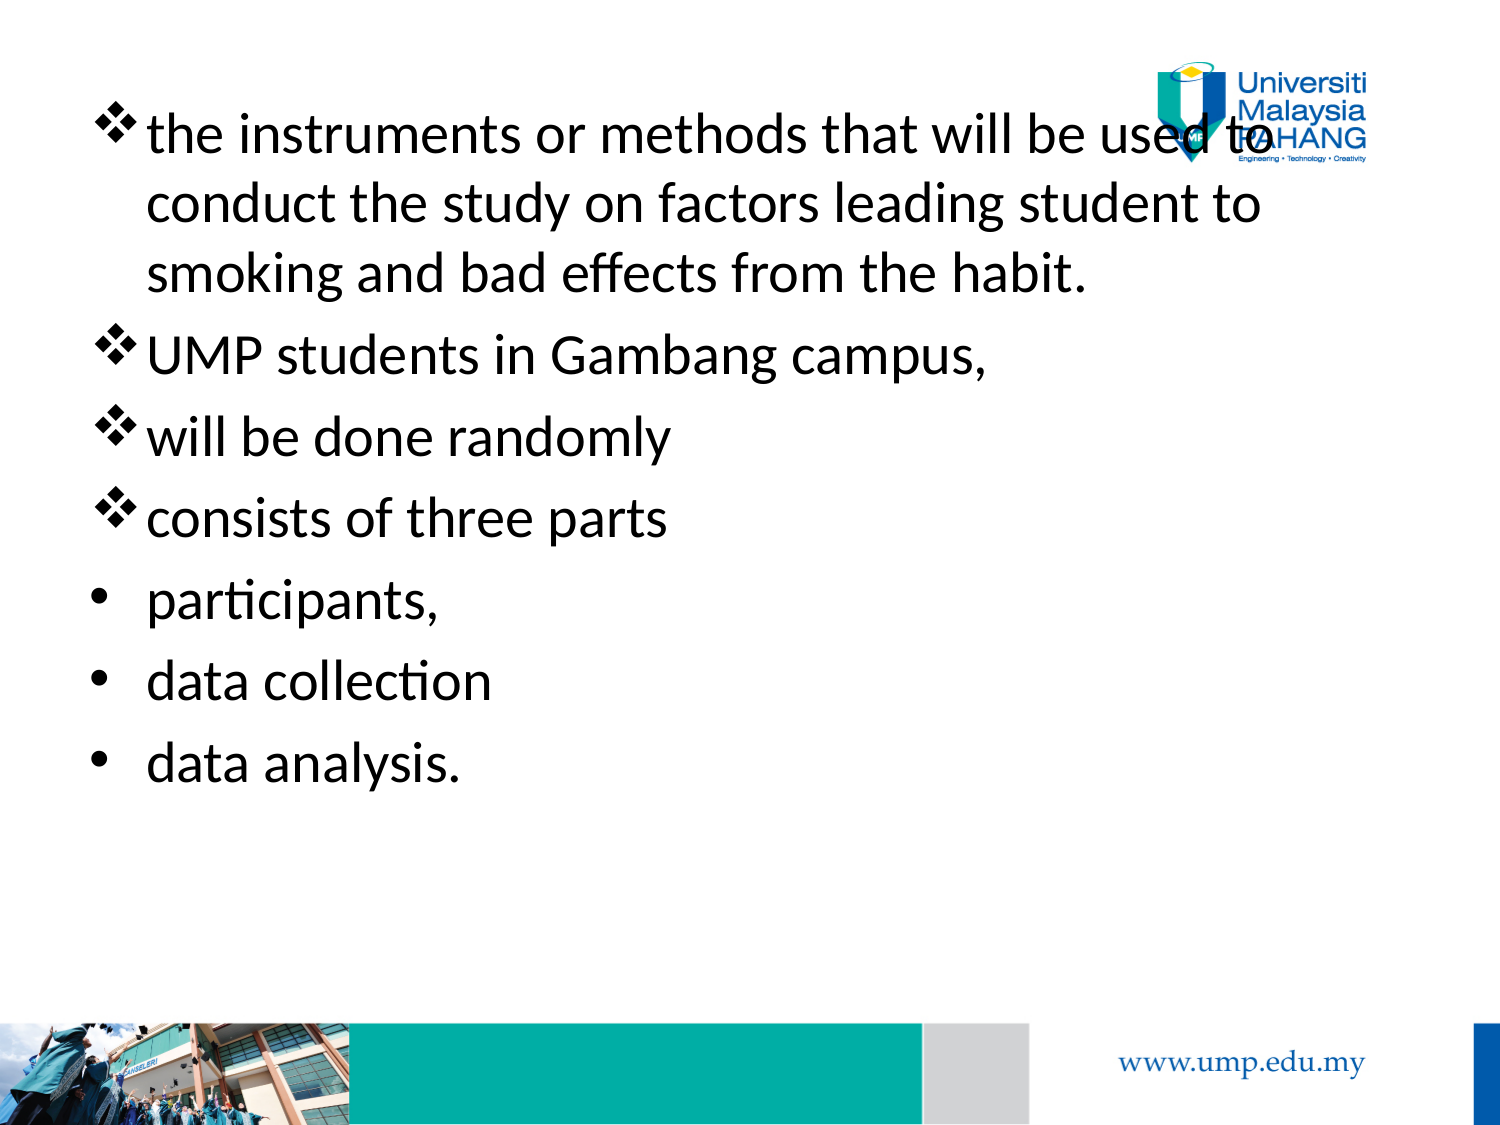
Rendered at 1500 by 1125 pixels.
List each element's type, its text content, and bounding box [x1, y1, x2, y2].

text_box the instruments or methods that will be used to conduct the study on factors leading student to smoking and bad effects from the habit. UMP students in Gambang campus, will be done randomly consists of three parts participants, data collection data analysis. [74, 87, 1425, 1025]
picture [0, 0, 1500, 1125]
